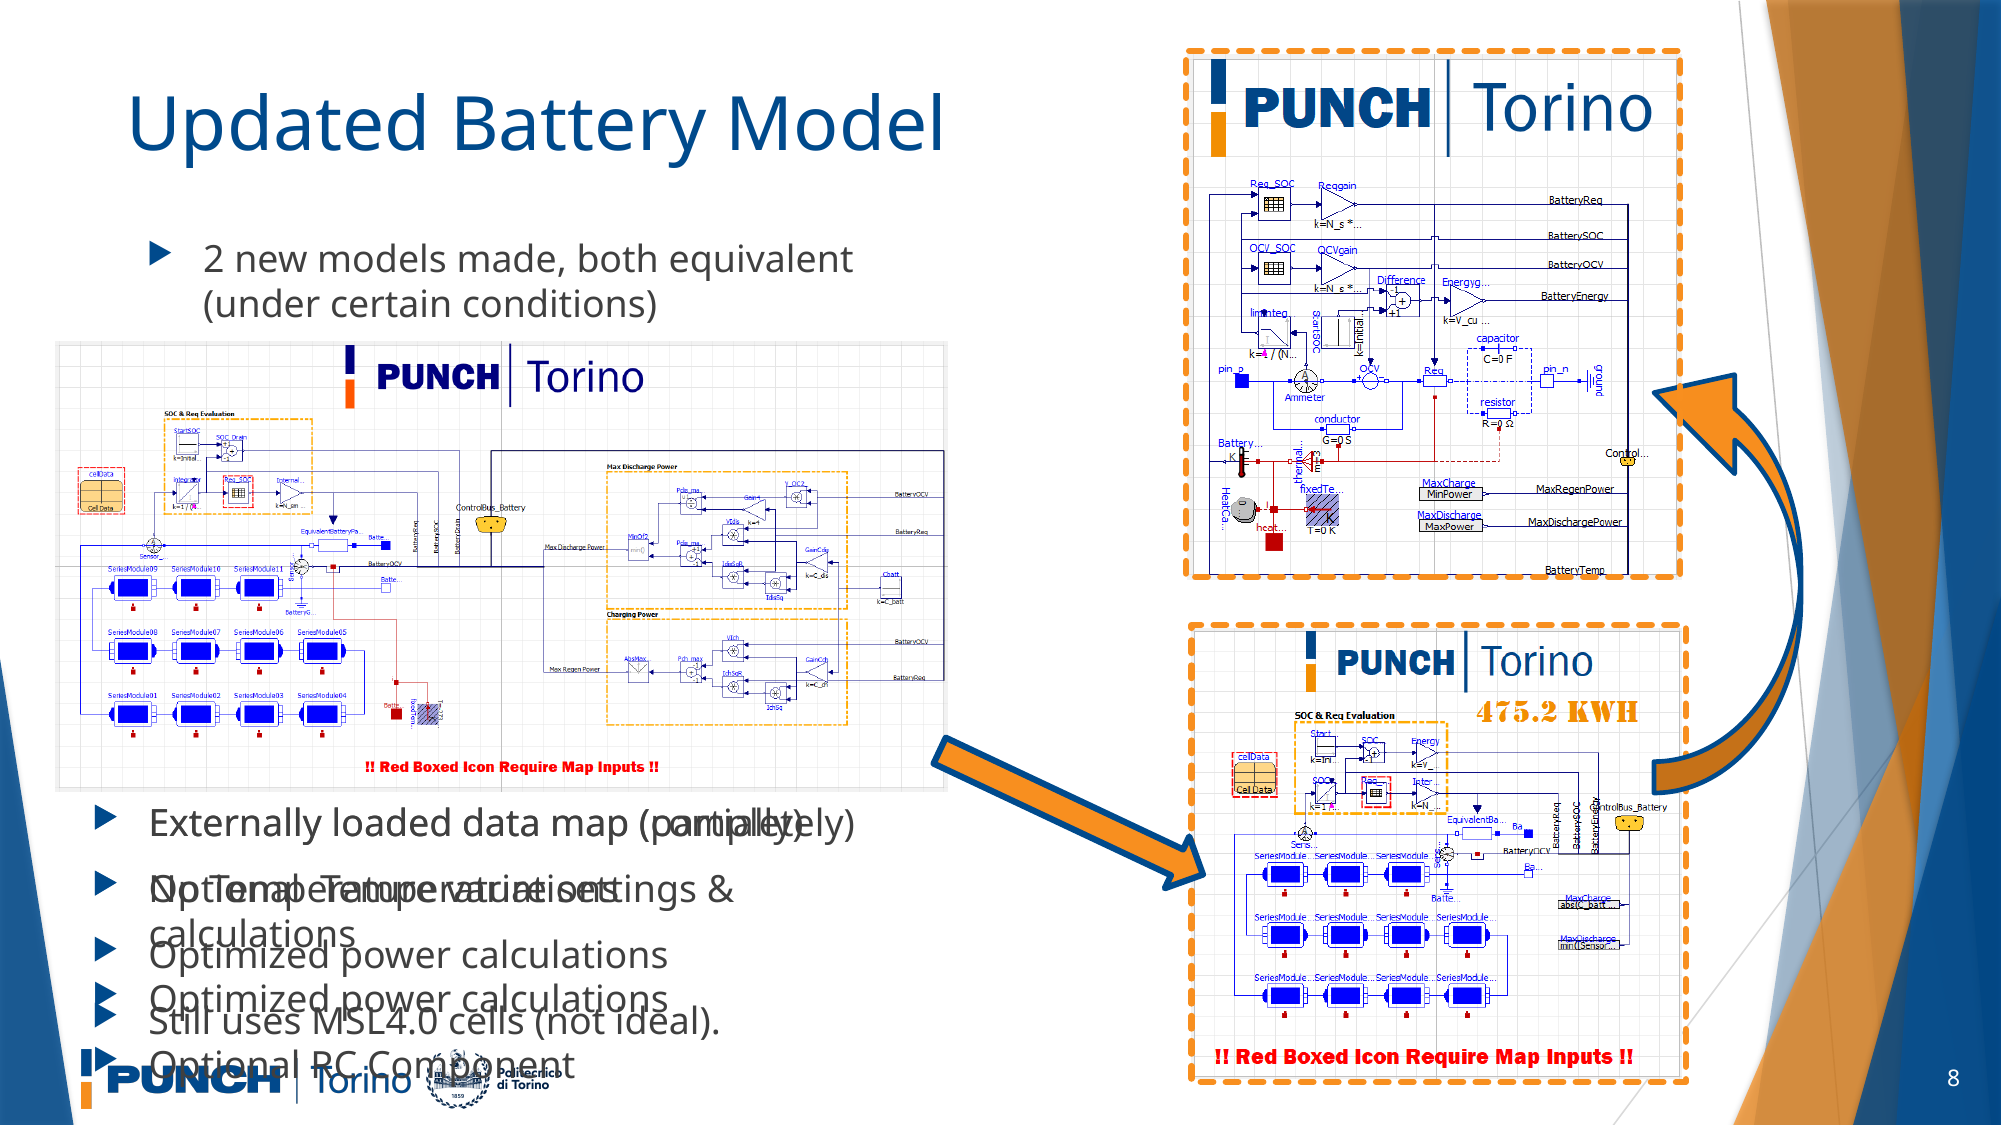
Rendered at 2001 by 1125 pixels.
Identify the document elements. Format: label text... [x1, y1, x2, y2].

text_box [1184, 49, 1682, 55]
picture [1191, 628, 1683, 1080]
text_box [1190, 623, 1687, 632]
picture [54, 341, 948, 793]
text_box [953, 739, 1186, 890]
text_box Externally loaded data map (completely) Optional Temperature settings & calculations Optimized power calculations Optional RC Component [77, 799, 950, 1125]
title Updated Battery Model [111, 68, 1182, 285]
slide_number 8 [1863, 1048, 1976, 1109]
picture [1187, 53, 1683, 580]
text_box [1687, 373, 1803, 790]
list 2 new models made, both equivalent (under certain conditions) [131, 285, 948, 341]
